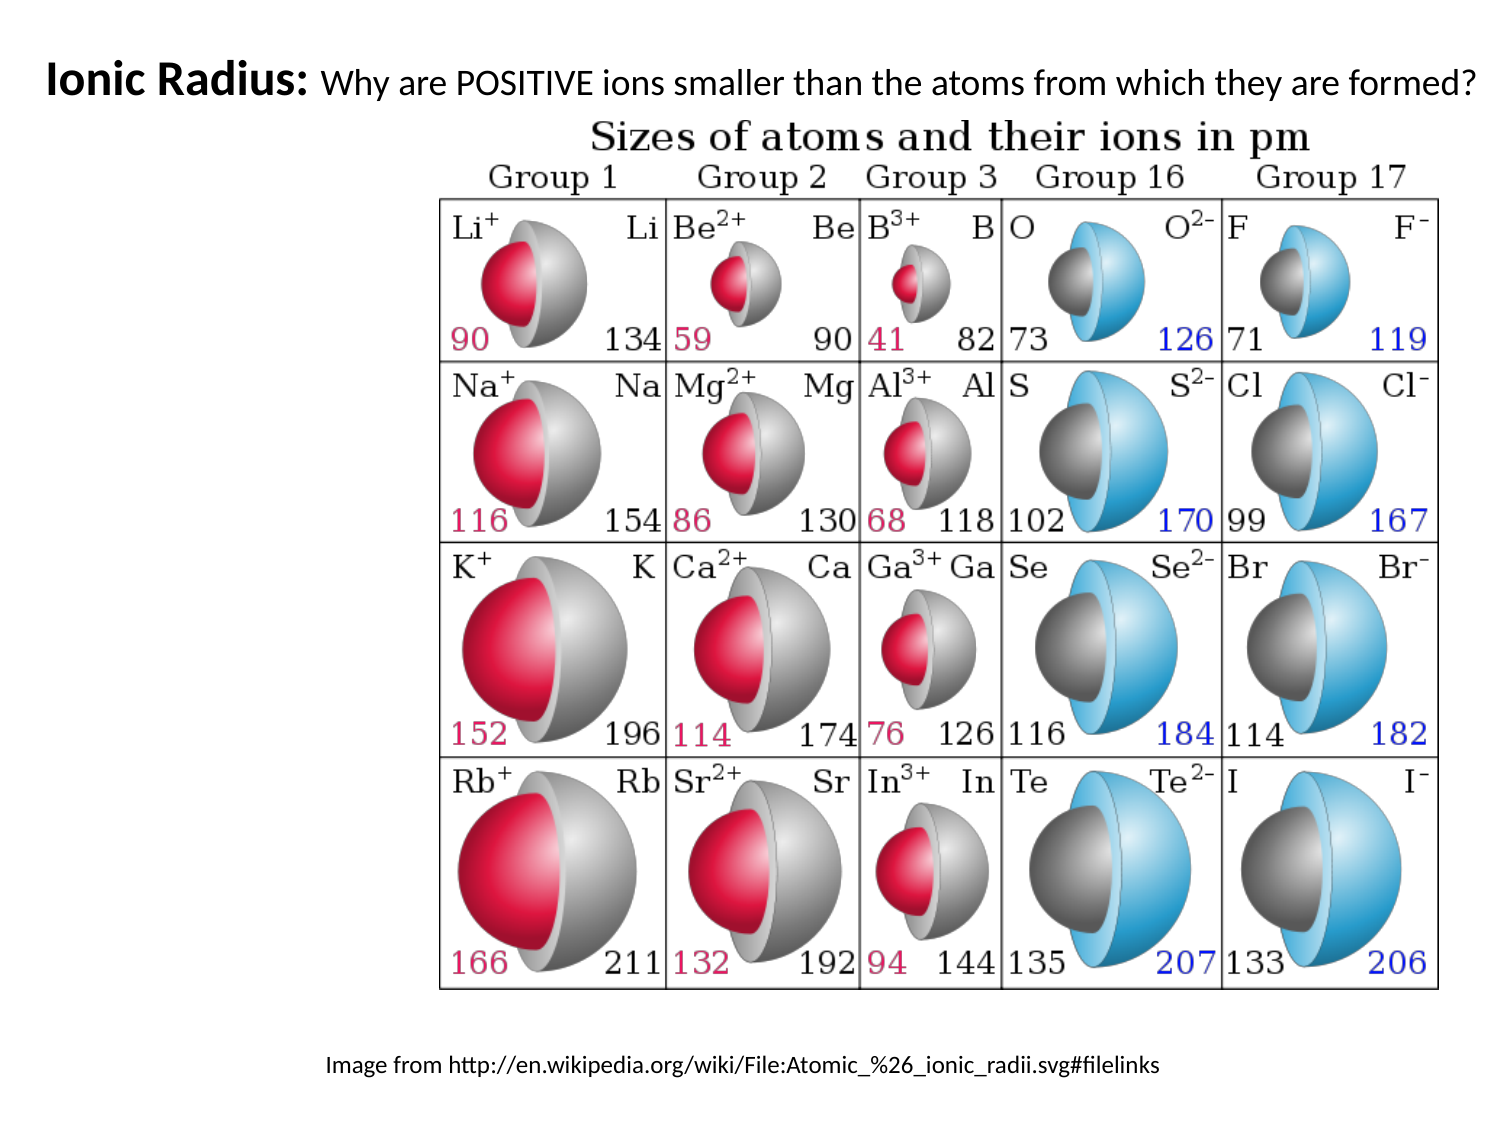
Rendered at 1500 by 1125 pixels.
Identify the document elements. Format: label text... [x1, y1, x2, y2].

text_box Ionic Radius: Why are POSITIVE ions smaller than the atoms from which they are formed? [30, 37, 1495, 113]
text_box Image from http://en.wikipedia.org/wiki/File:Atomic_%26_ionic_radii.svg#filelinks [310, 1041, 1183, 1087]
picture [439, 120, 1439, 991]
